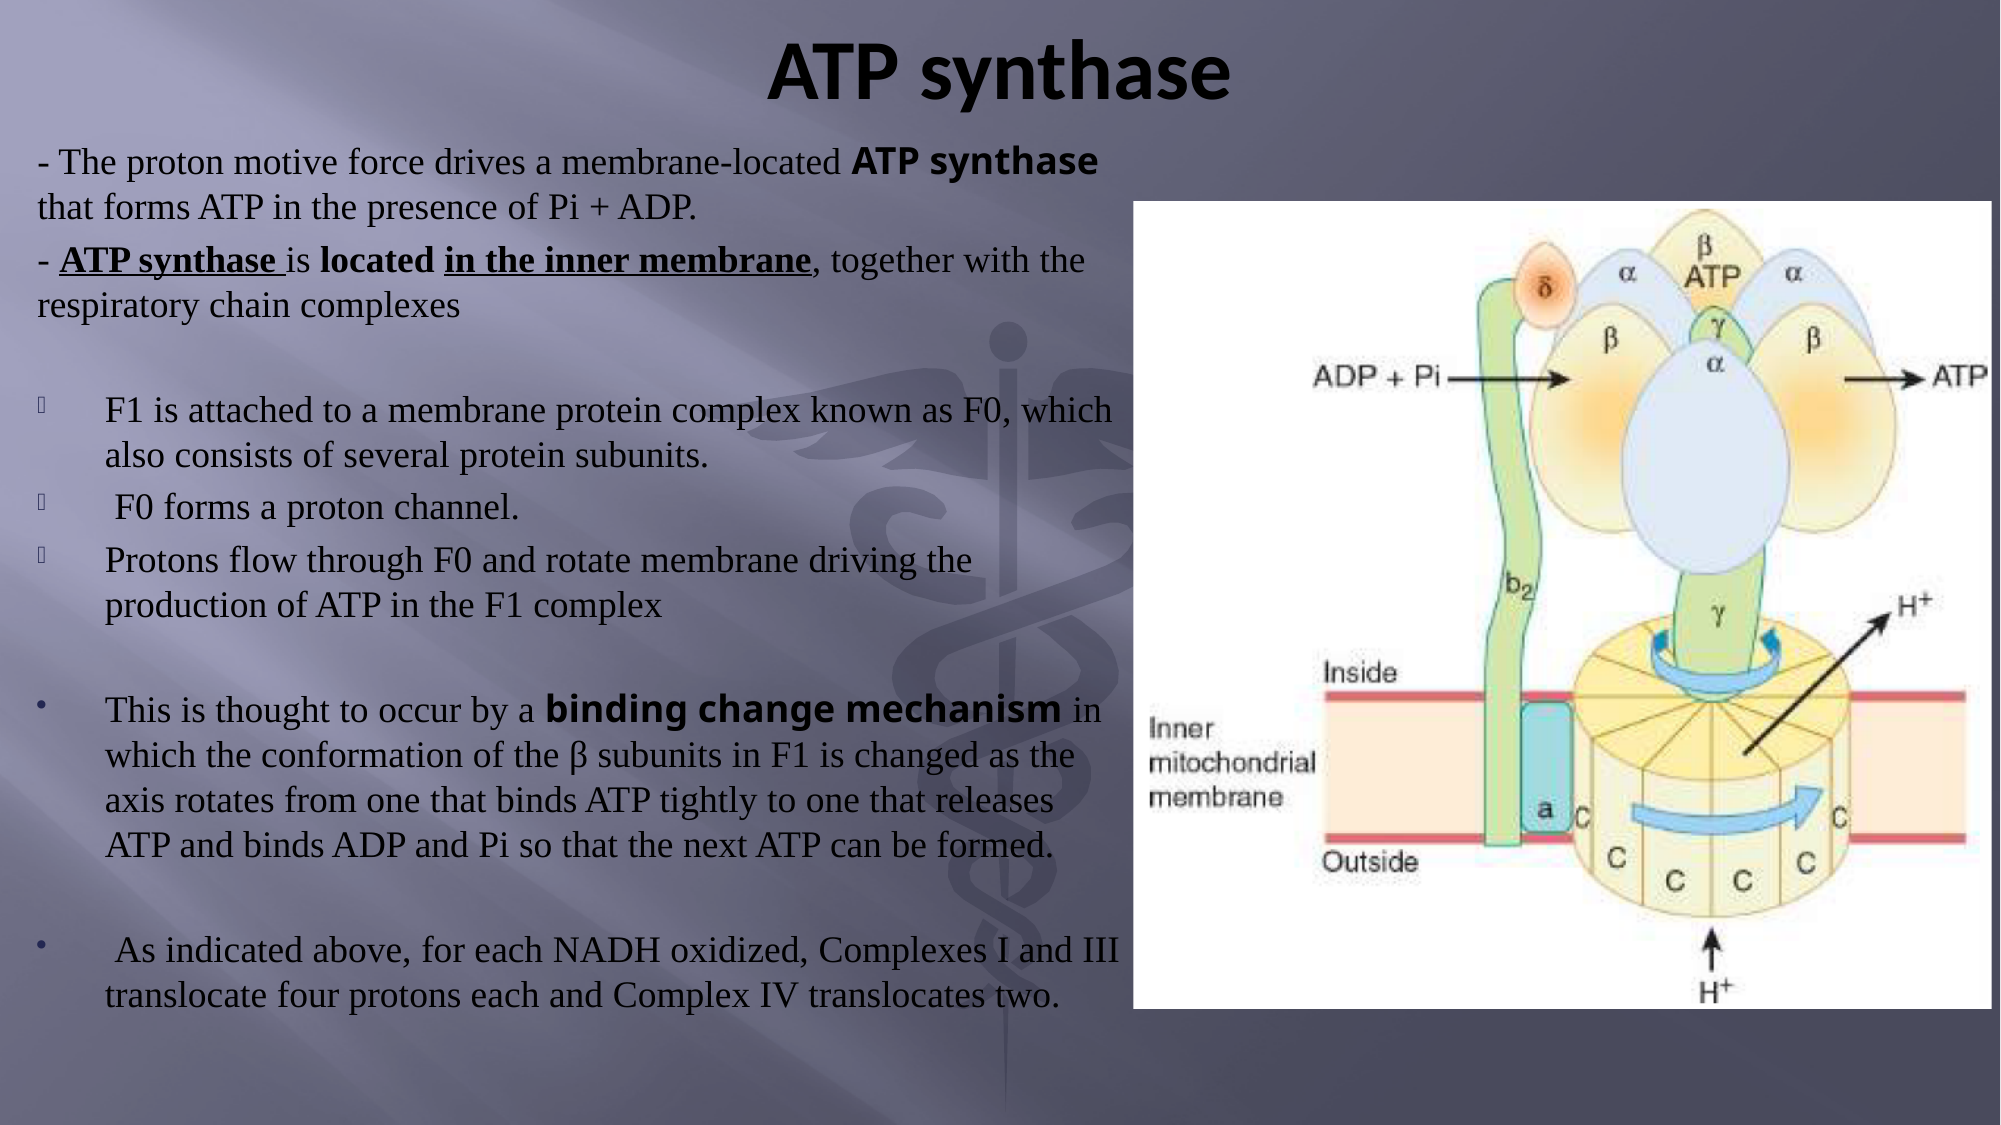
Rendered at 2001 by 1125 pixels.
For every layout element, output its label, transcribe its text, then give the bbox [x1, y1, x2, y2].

list - The proton motive force drives a membrane-located ATP synthase that forms ATP in the presence of Pi + ADP. - ATP synthase is located in the inner membrane, together with the respiratory chain complexes F1 is attached to a membrane protein complex known as F0, which also consists of several protein subunits. F0 forms a proton channel. Protons flow through F0 and rotate membrane driving the production of ATP in the F1 complex This is thought to occur by a binding change mechanism in which the conformation of the β subunits in F1 is changed as the axis rotates from one that binds ATP tightly to one that releases ATP and binds ADP and Pi so that the next ATP can be formed. As indicated above, for each NADH oxidized, Complexes I and III translocate four protons each and Complex IV translocates two. [0, 129, 1142, 1109]
title ATP synthase [99, 0, 1900, 130]
picture [1133, 201, 1992, 1009]
